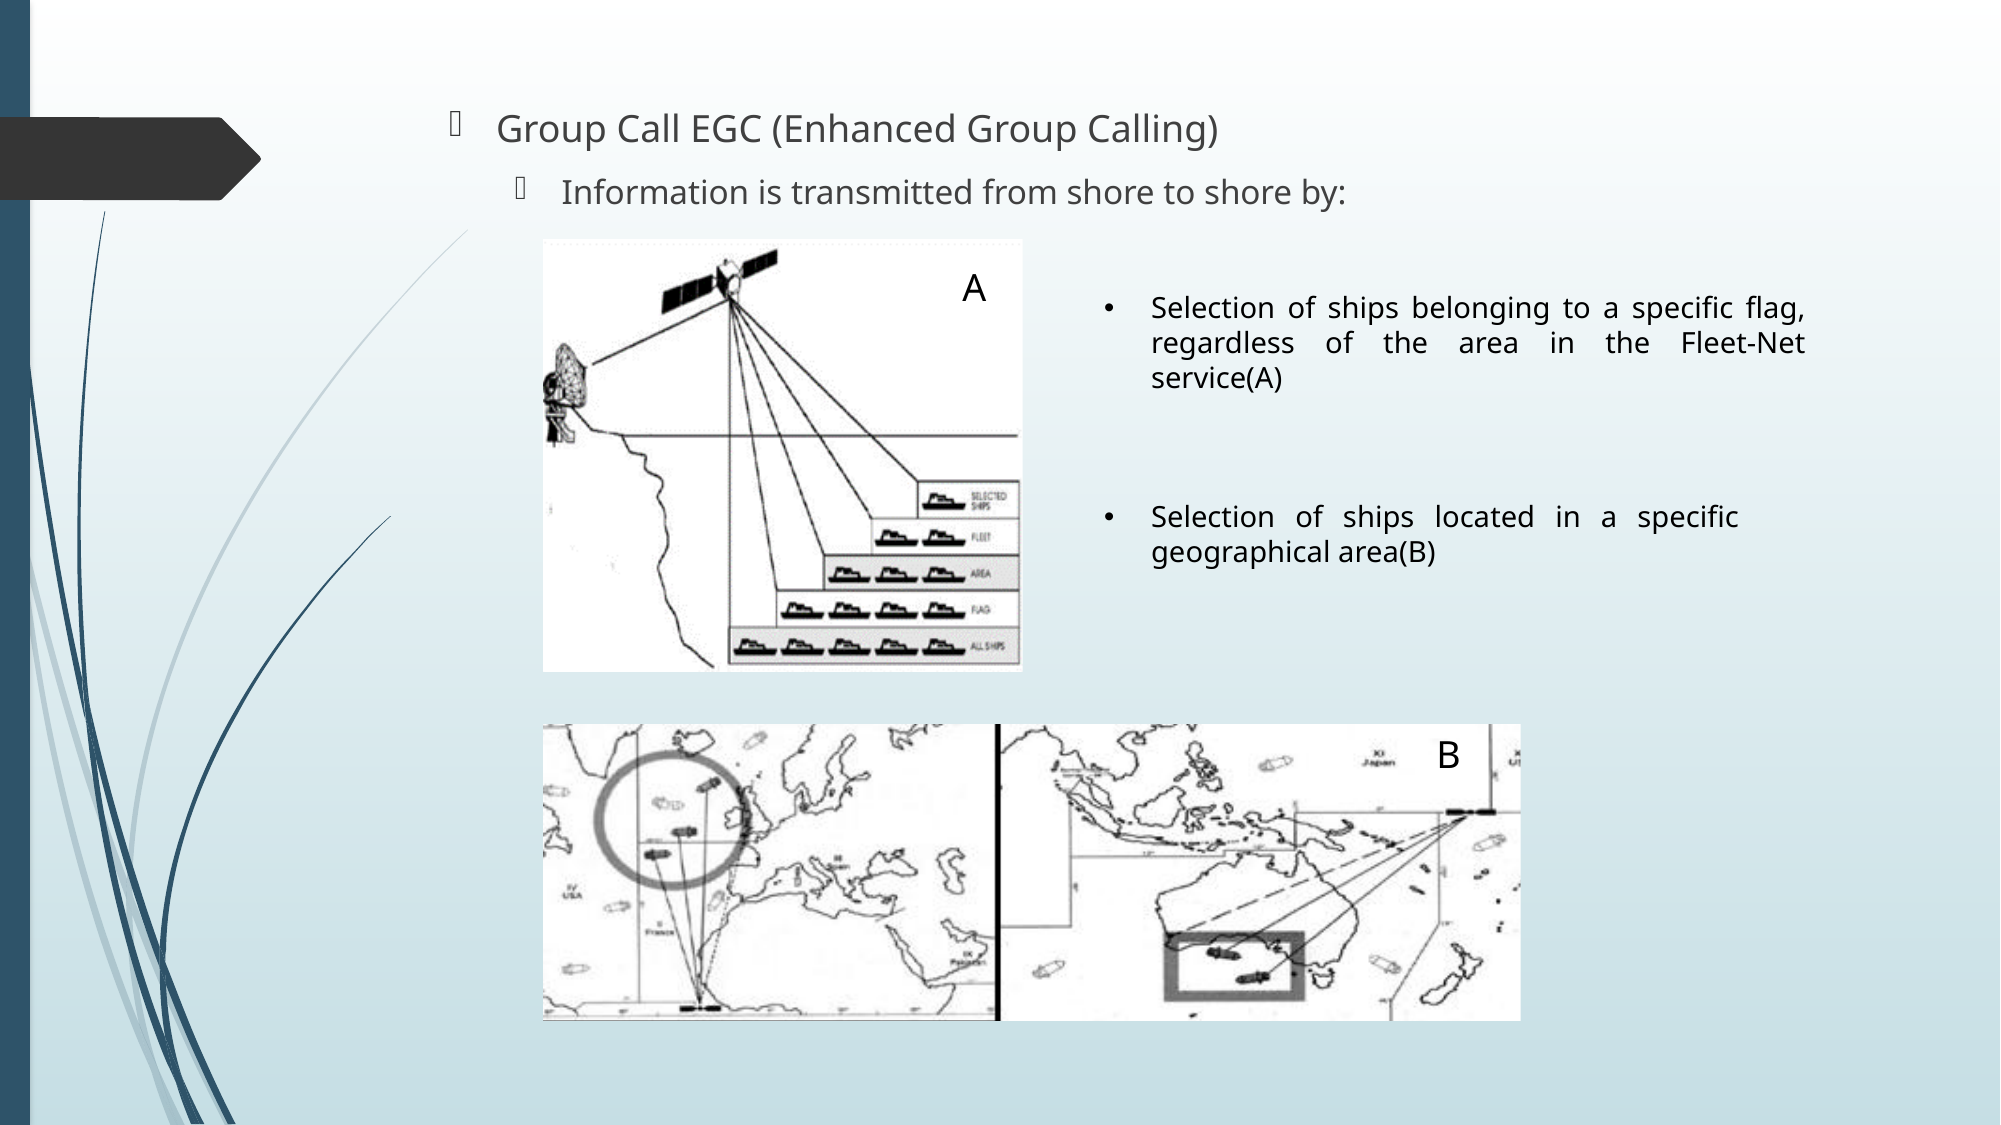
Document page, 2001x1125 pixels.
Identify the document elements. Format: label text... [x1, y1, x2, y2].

text_box Selection of ships belonging to a specific flag, regardless of the area in the Fleet-Net service(A) [1089, 282, 1821, 402]
text_box Selection of ships located in a specific geographical area(B) [1089, 490, 1754, 611]
picture [542, 239, 1023, 673]
picture [542, 723, 1521, 1021]
list Group Call EGC (Enhanced Group Calling) Information is transmitted from shore to shore by: [424, 97, 1888, 257]
